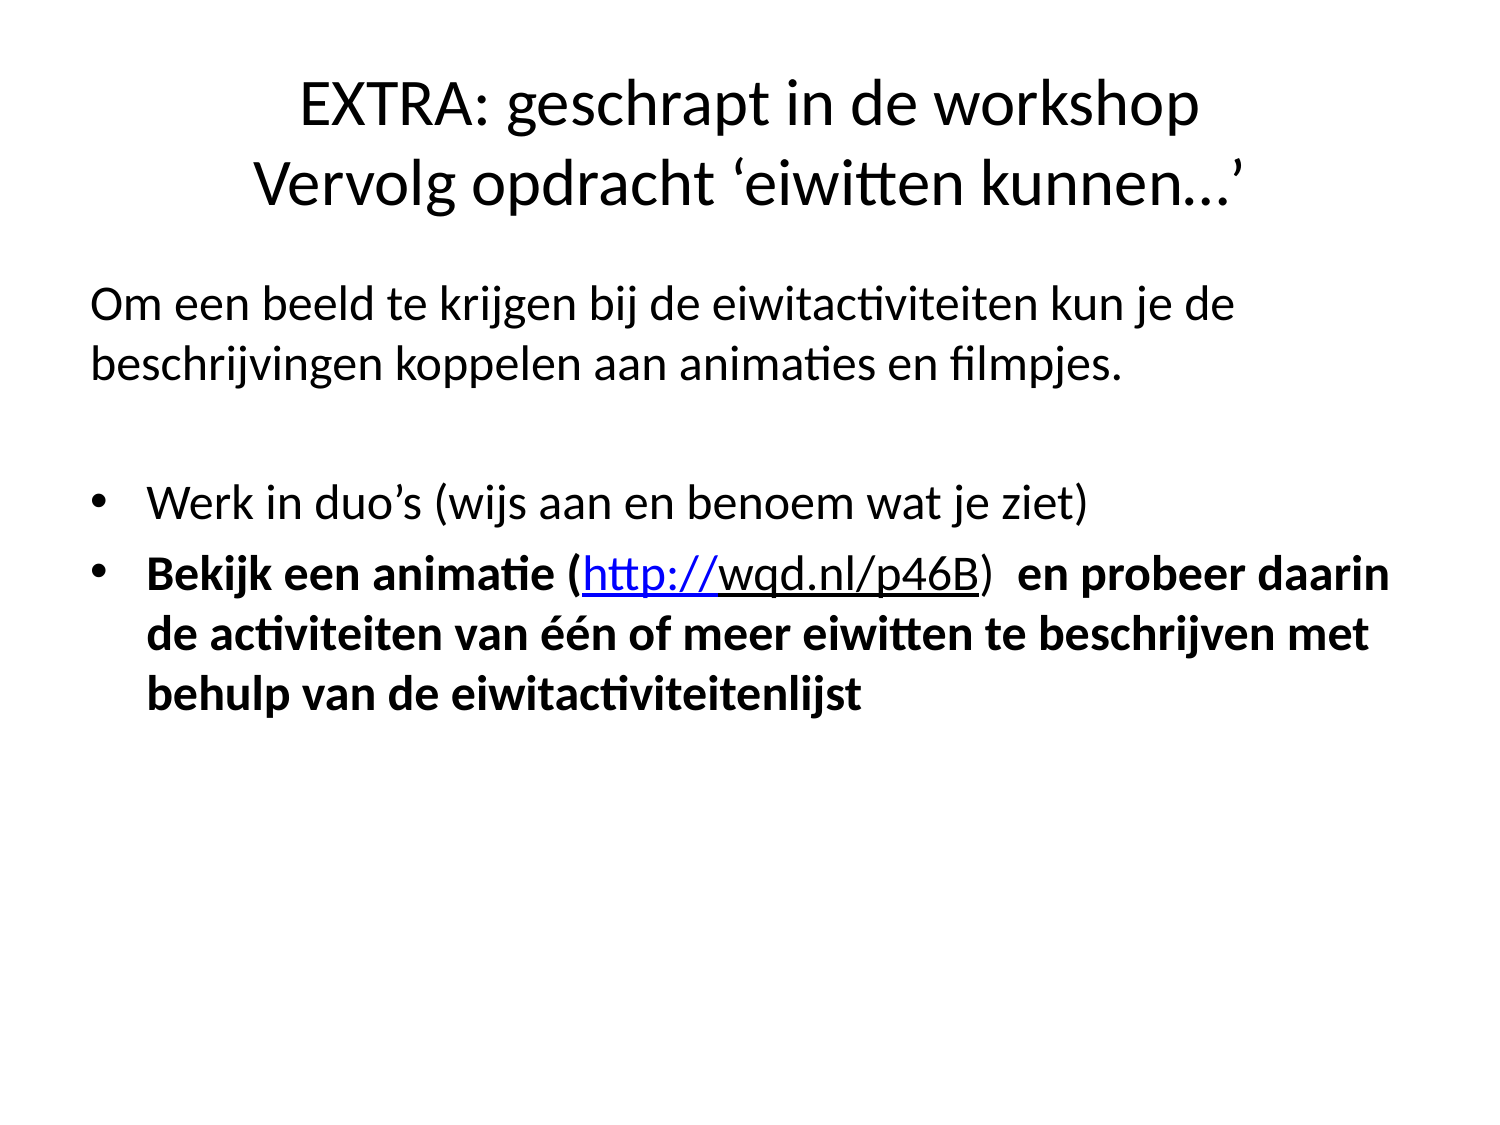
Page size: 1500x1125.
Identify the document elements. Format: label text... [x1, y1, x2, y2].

list Om een beeld te krijgen bij de eiwitactiviteiten kun je de beschrijvingen koppelen aan animaties en filmpjes. Werk in duo’s (wijs aan en benoem wat je ziet) Bekijk een animatie (http://wqd.nl/p46B) en probeer daarin de activiteiten van één of meer eiwitten te beschrijven met behulp van de eiwitactiviteitenlijst [75, 262, 1425, 1005]
title EXTRA: geschrapt in de workshop Vervolg opdracht ‘eiwitten kunnen…’ [75, 45, 1425, 233]
